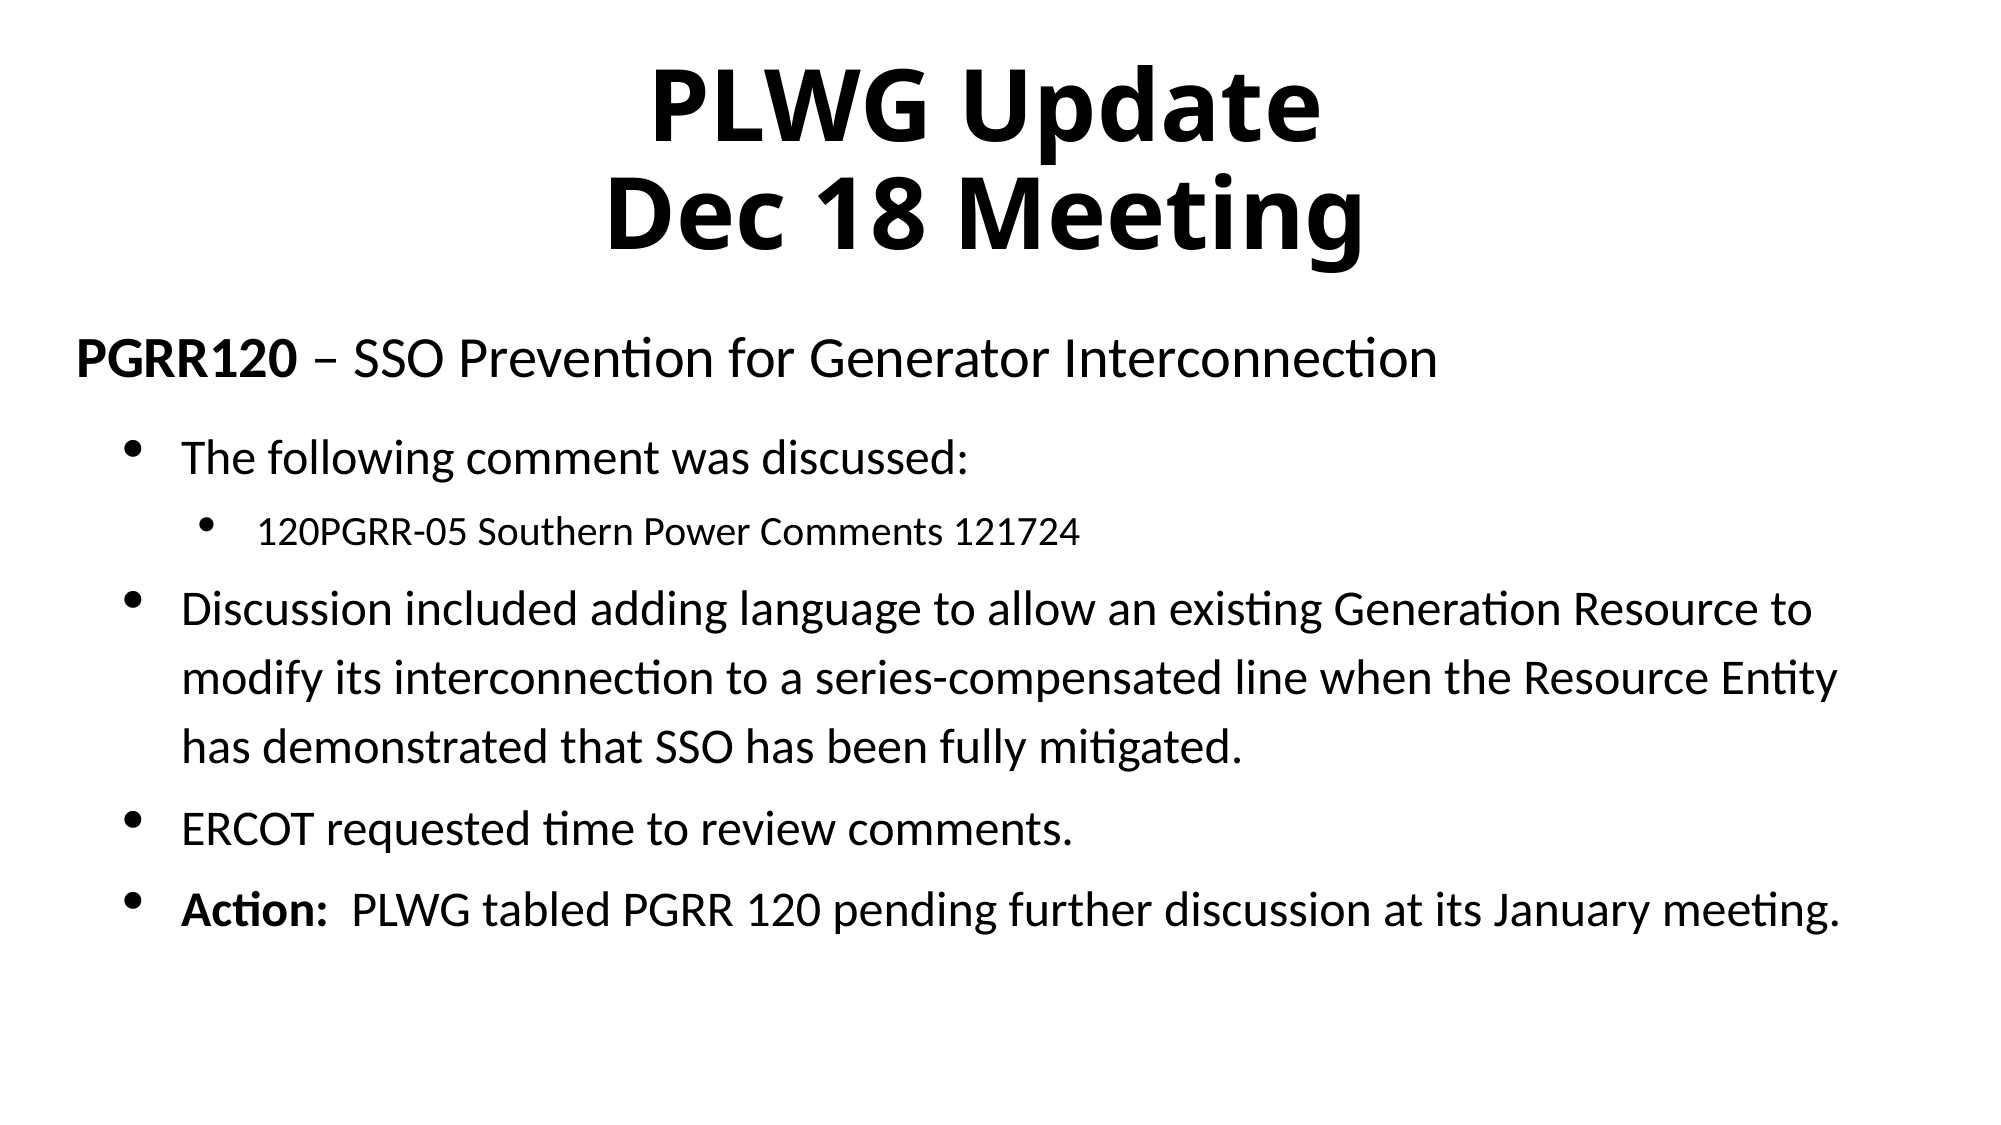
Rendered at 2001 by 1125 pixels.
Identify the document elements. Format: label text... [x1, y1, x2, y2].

title PLWG Update Dec 18 Meeting [506, 54, 1465, 272]
list PGRR120 – SSO Prevention for Generator Interconnection The following comment was discussed: 120PGRR-05 Southern Power Comments 121724 Discussion included adding language to allow an existing Generation Resource to modify its interconnection to a series-compensated line when the Resource Entity has demonstrated that SSO has been fully mitigated. ERCOT requested time to review comments. Action: PLWG tabled PGRR 120 pending further discussion at its January meeting. [60, 319, 1906, 947]
